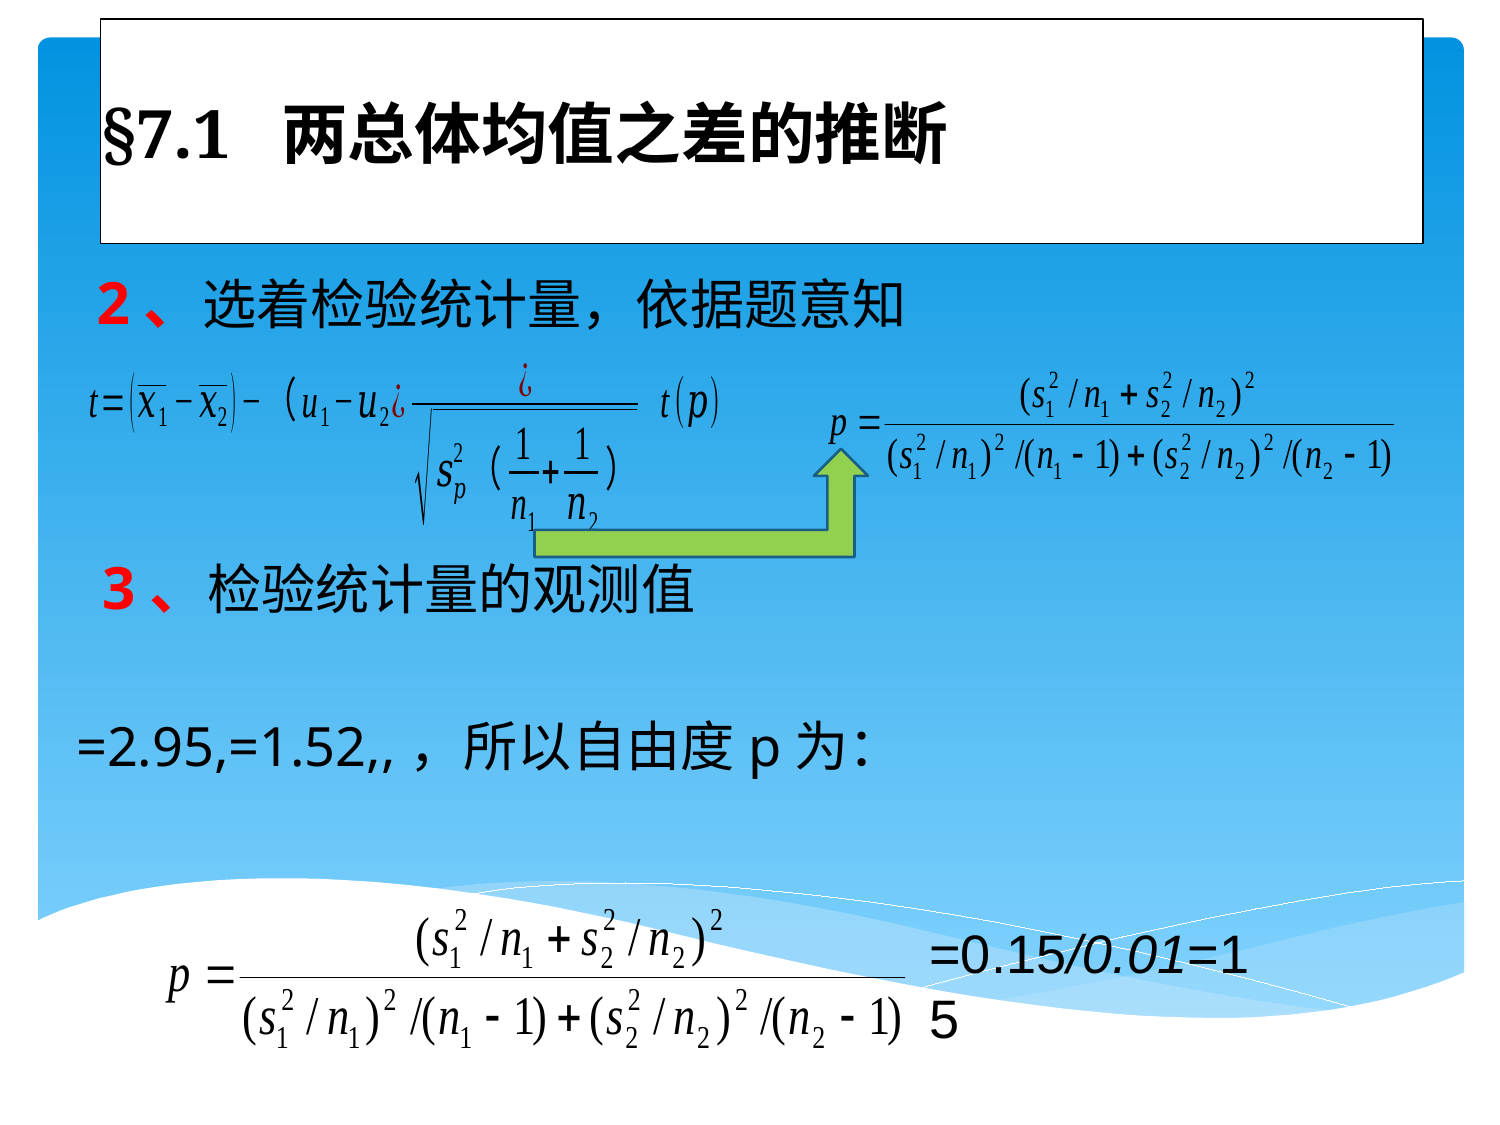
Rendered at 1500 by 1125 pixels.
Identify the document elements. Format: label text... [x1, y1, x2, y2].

text_box 3、检验统计量的观测值 [0, 557, 798, 635]
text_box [820, 360, 1400, 499]
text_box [156, 895, 913, 1074]
title §7.1 两总体均值之差的推断 [100, 75, 1424, 244]
text_box 2、选着检验统计量，依据题意知 [53, 272, 951, 350]
text_box =0.15/0.01=15 [918, 911, 1278, 1057]
text_box [0, 0, 1500, 75]
text_box [533, 508, 856, 559]
